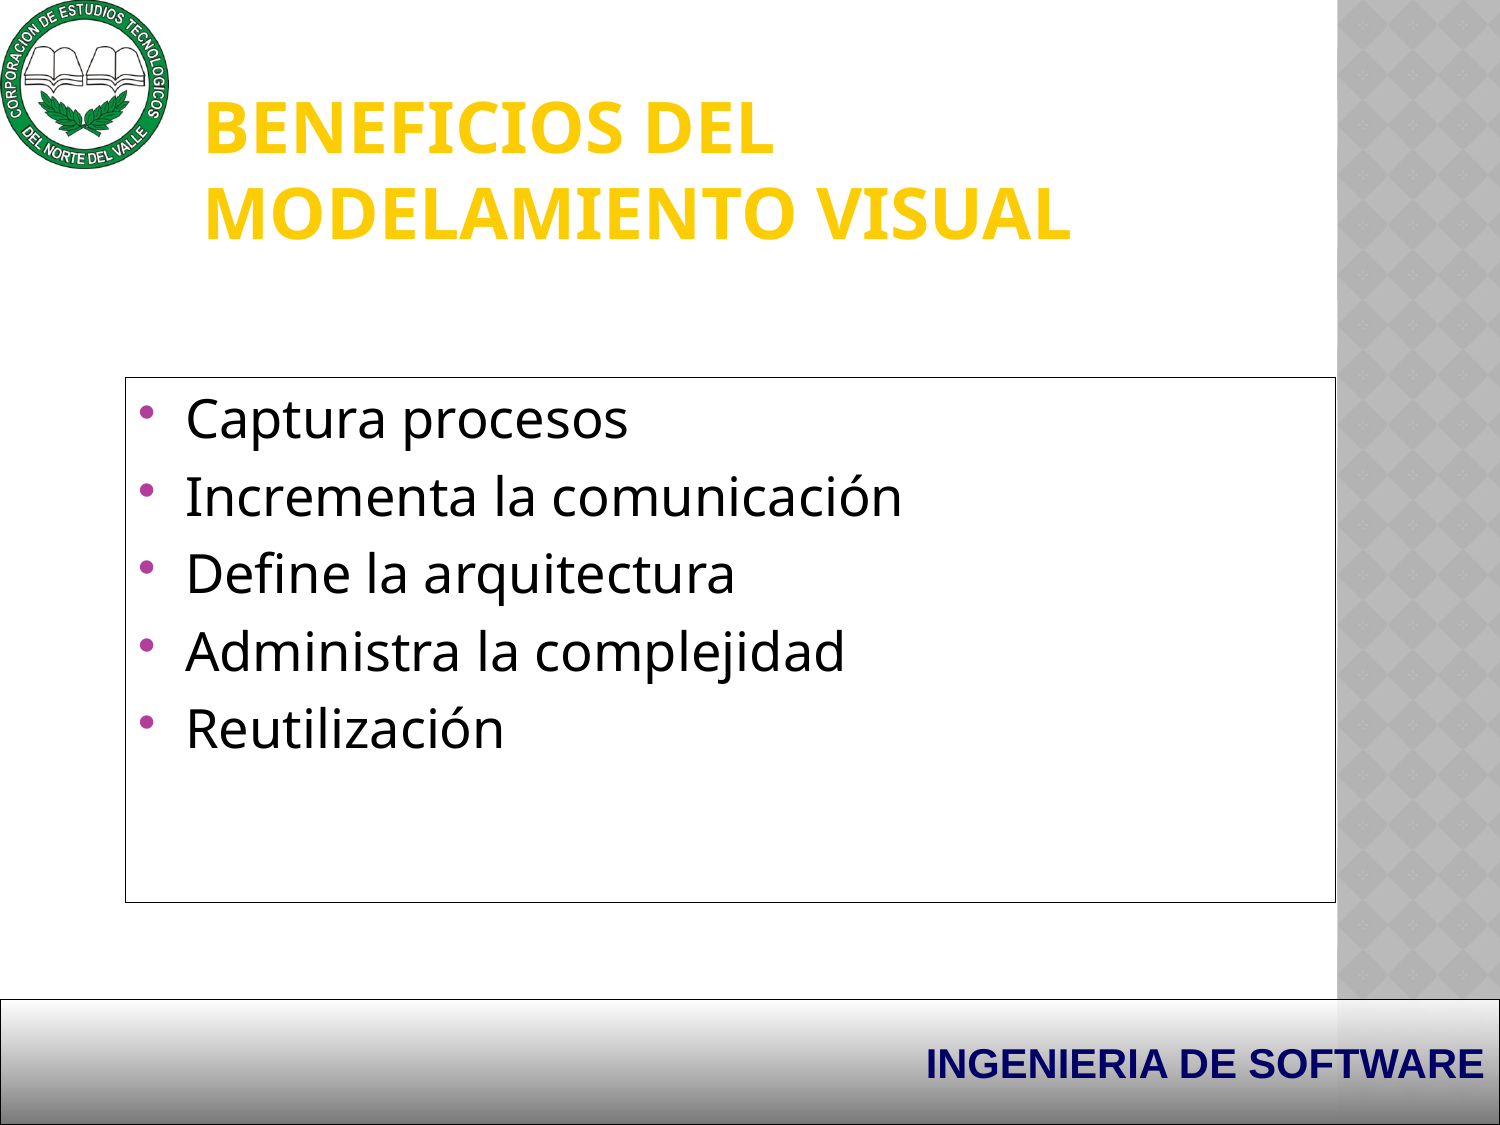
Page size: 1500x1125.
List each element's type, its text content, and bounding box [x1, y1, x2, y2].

picture [0, 0, 169, 169]
title Beneficios del Modelamiento Visual [187, 75, 1338, 263]
list Captura procesos Incrementa la comunicación Define la arquitectura Administra la complejidad Reutilización [125, 377, 1336, 903]
